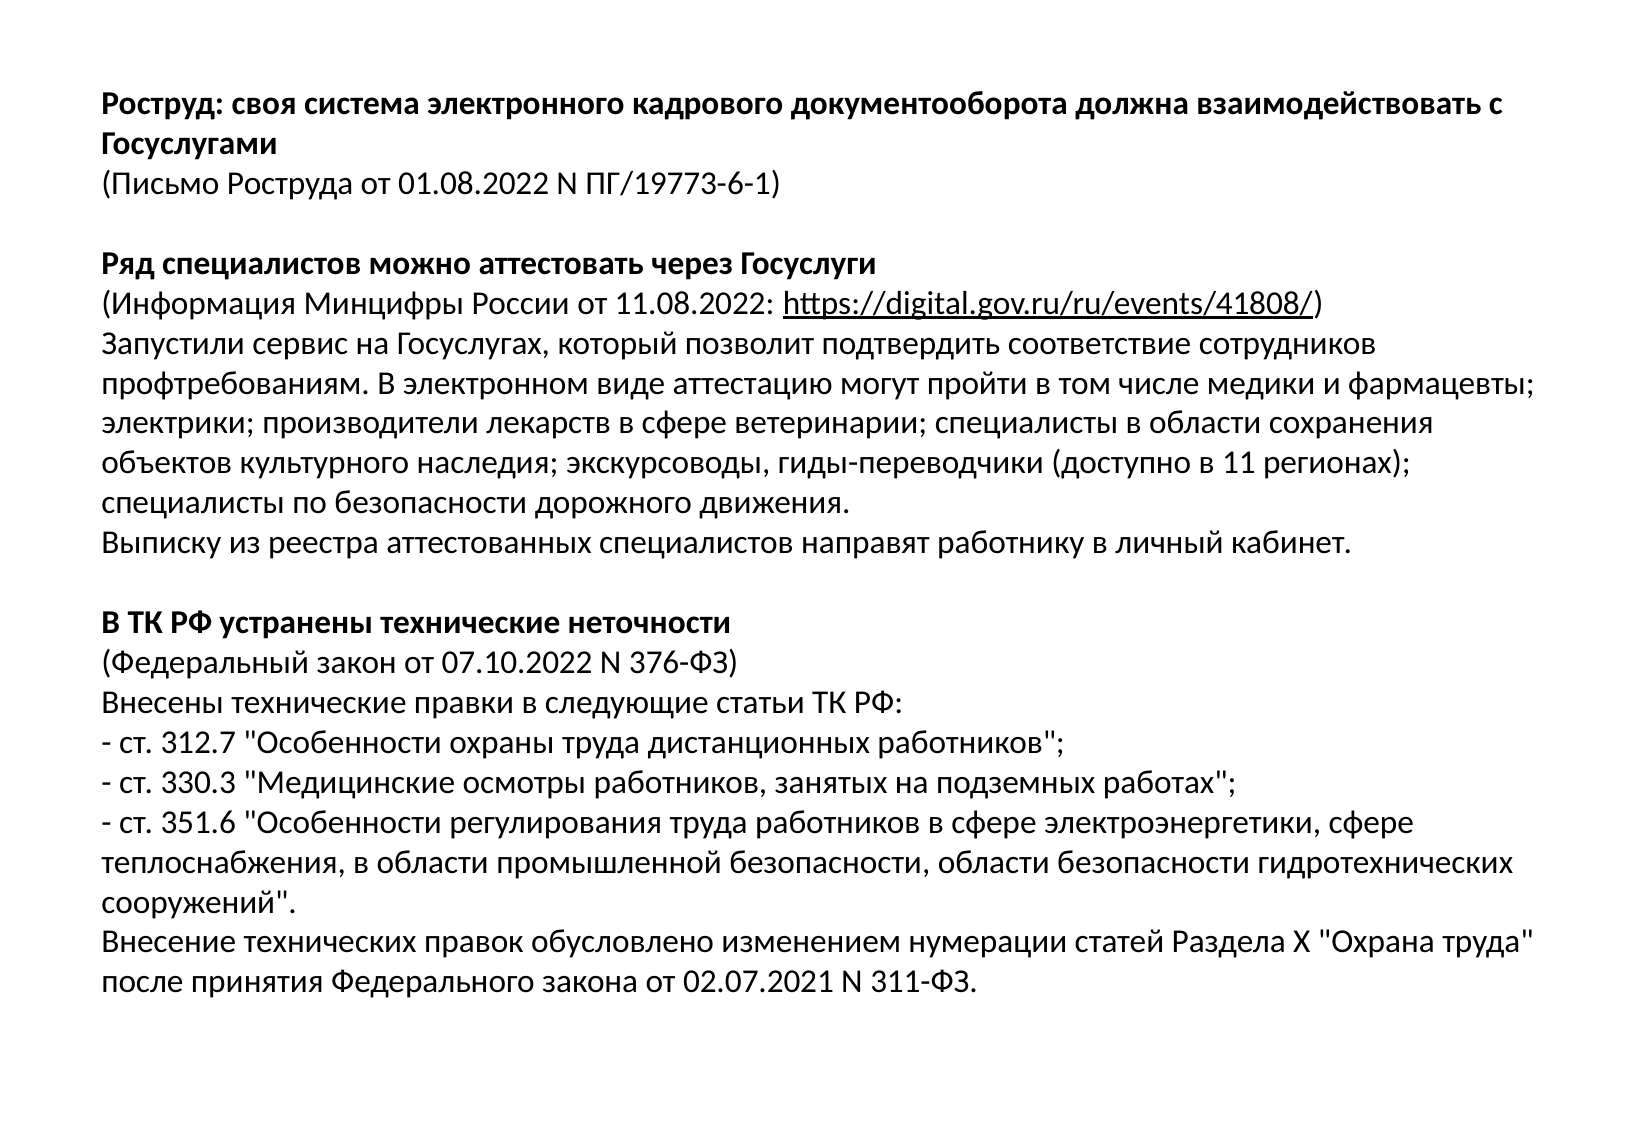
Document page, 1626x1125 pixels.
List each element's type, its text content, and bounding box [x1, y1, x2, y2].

text_box Роструд: своя система электронного кадрового документооборота должна взаимодействовать с Госуслугами (Письмо Роструда от 01.08.2022 N ПГ/19773-6-1) Ряд специалистов можно аттестовать через Госуслуги (Информация Минцифры России от 11.08.2022: https://digital.gov.ru/ru/events/41808/) Запустили сервис на Госуслугах, который позволит подтвердить соответствие сотрудников профтребованиям. В электронном виде аттестацию могут пройти в том числе медики и фармацевты; электрики; производители лекарств в сфере ветеринарии; специалисты в области сохранения объектов культурного наследия; экскурсоводы, гиды-переводчики (доступно в 11 регионах); специалисты по безопасности дорожного движения. Выписку из реестра аттестованных специалистов направят работнику в личный кабинет. В ТК РФ устранены технические неточности (Федеральный закон от 07.10.2022 N 376-ФЗ) Внесены технические правки в следующие статьи ТК РФ: - ст. 312.7 "Особенности охраны труда дистанционных работников"; - ст. 330.3 "Медицинские осмотры работников, занятых на подземных работах"; - ст. 351.6 "Особенности регулирования труда работников в сфере электроэнергетики, сфере теплоснабжения, в области промышленной безопасности, области безопасности гидротехнических сооружений". Внесение технических правок обусловлено изменением нумерации статей Раздела X "Охрана труда" после принятия Федерального закона от 02.07.2021 N 311-ФЗ. [86, 73, 1581, 1047]
